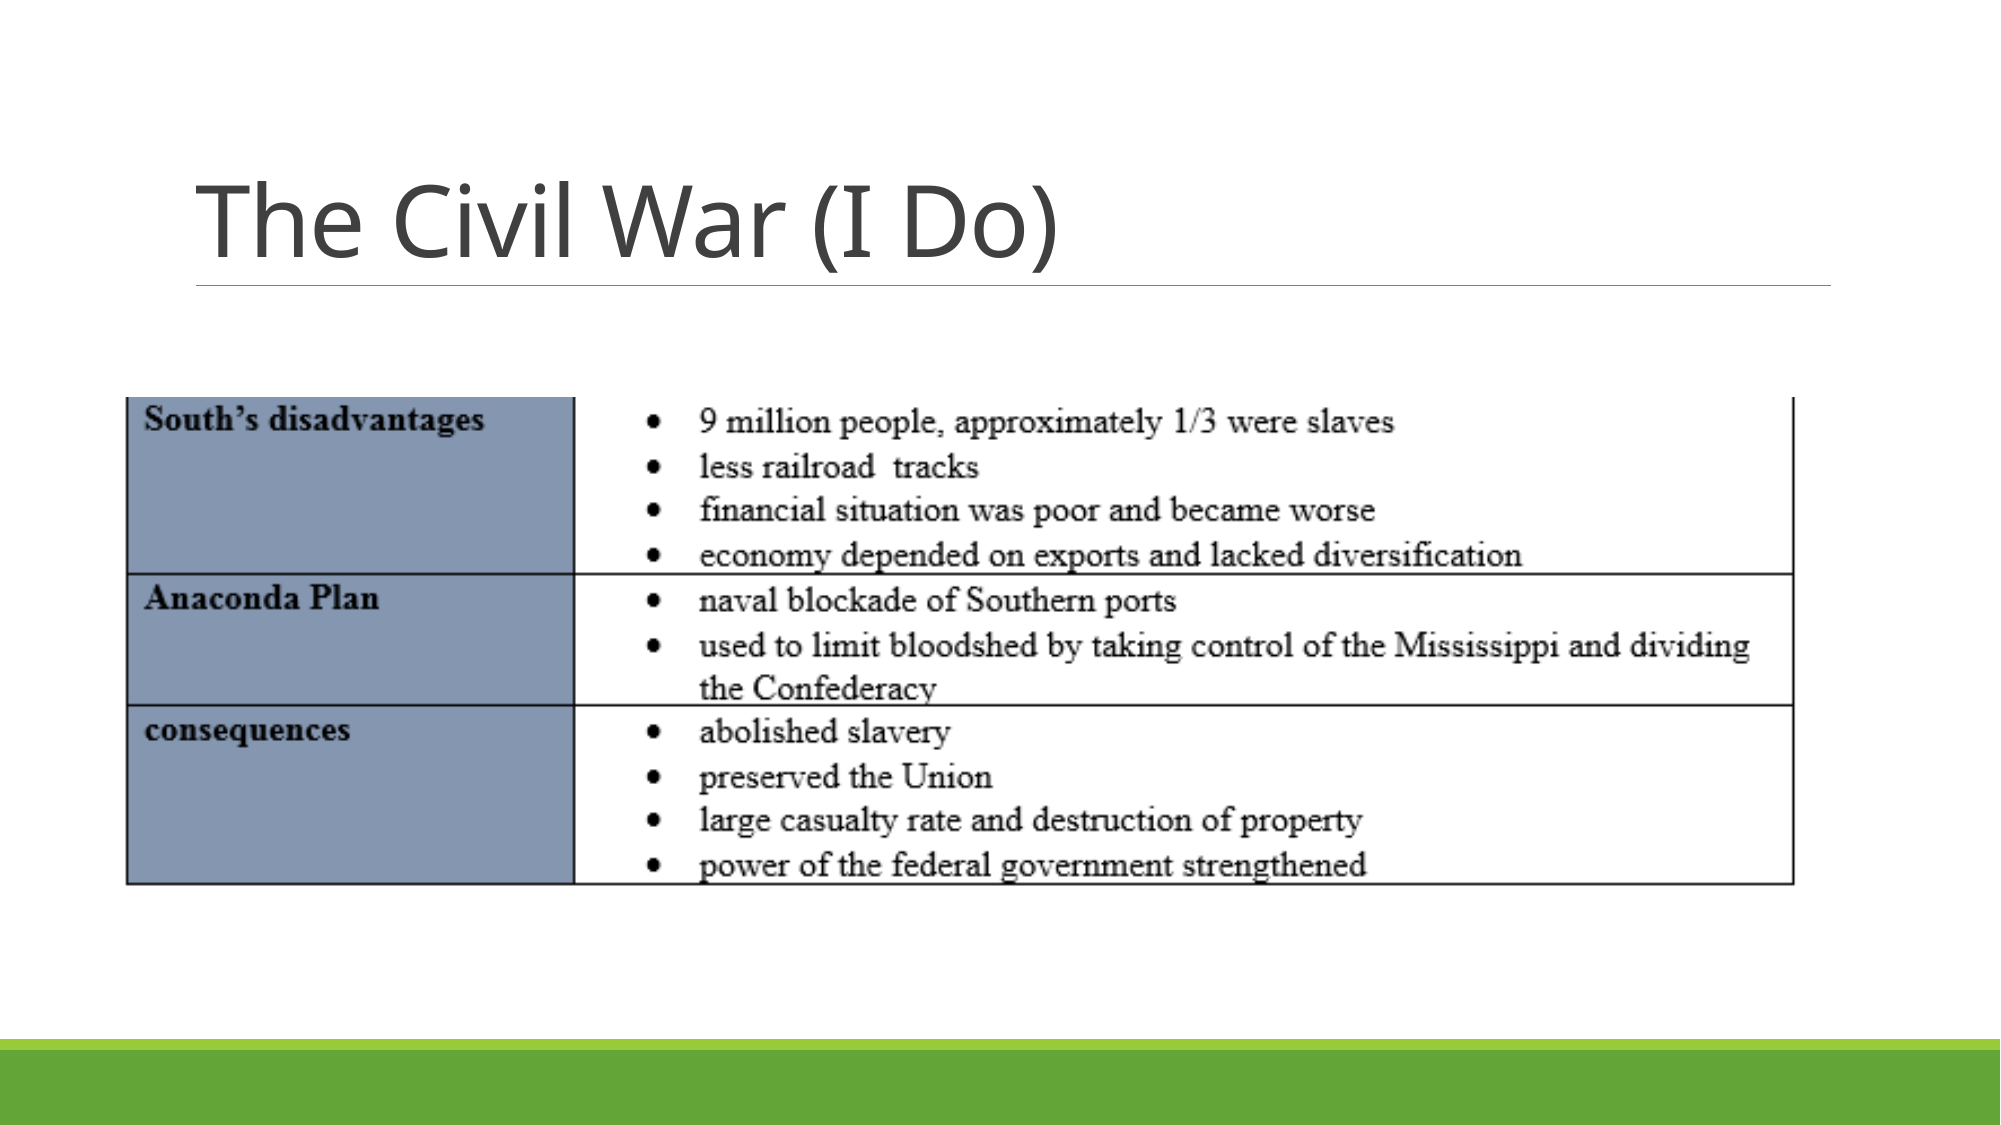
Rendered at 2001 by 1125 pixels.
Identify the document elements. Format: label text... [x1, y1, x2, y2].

title The Civil War (I Do) [180, 47, 1820, 285]
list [95, 397, 1821, 913]
